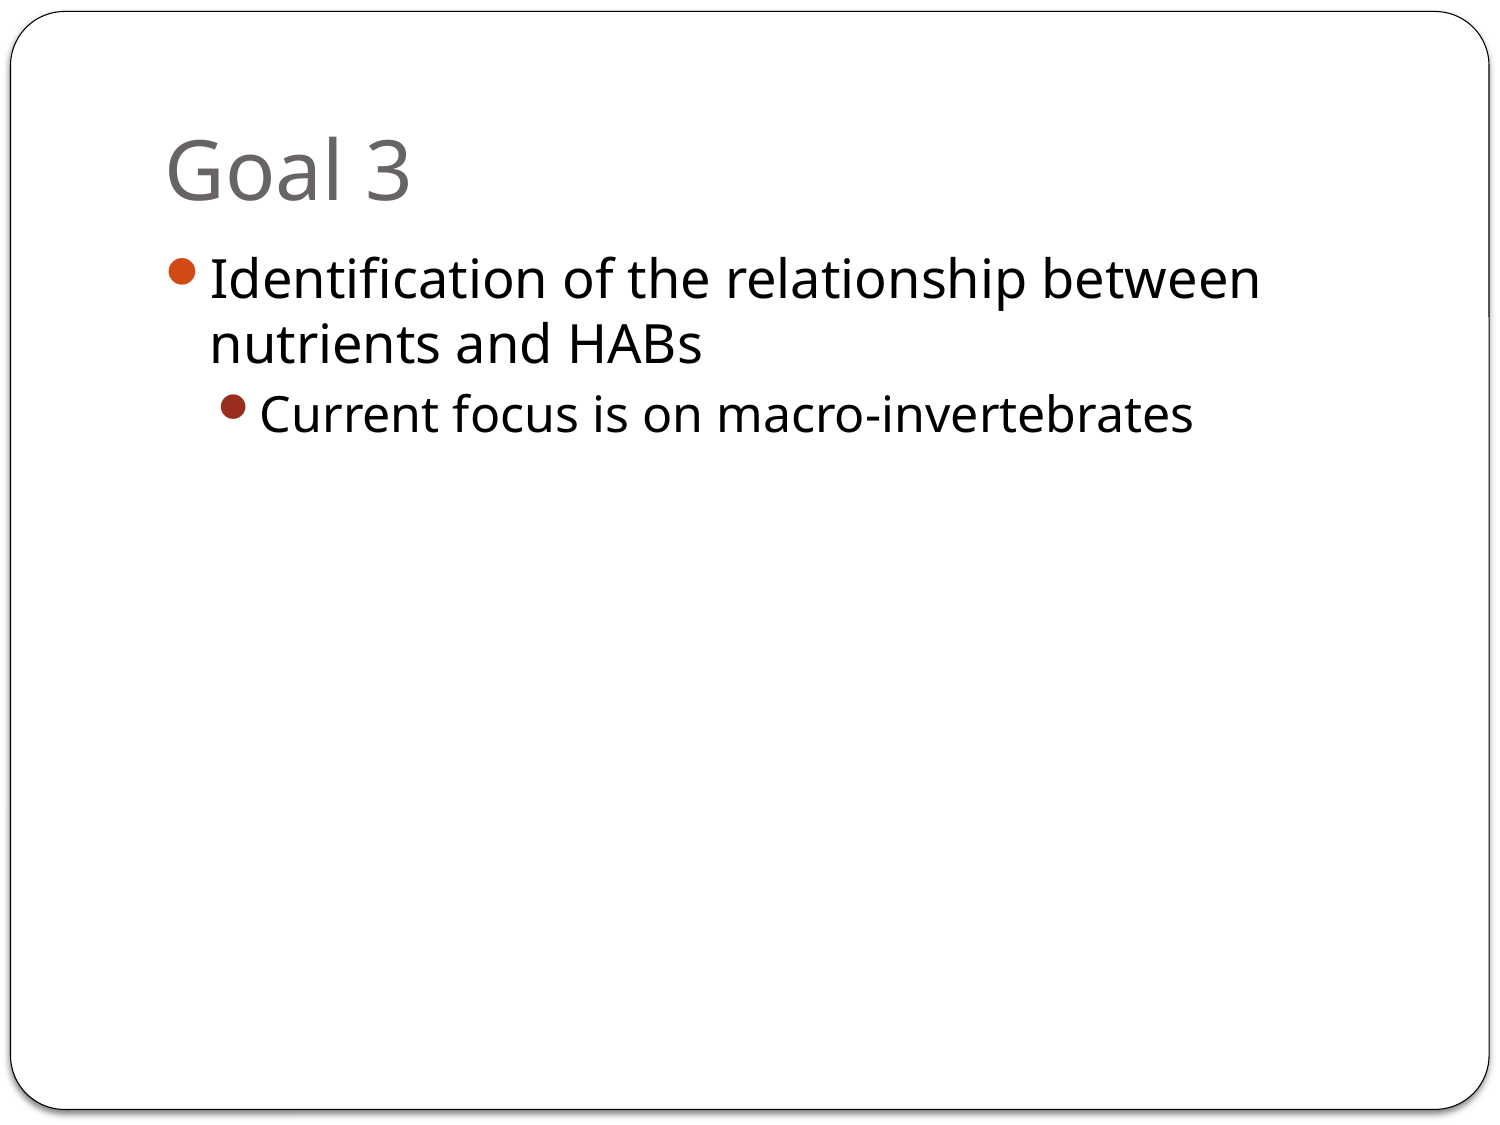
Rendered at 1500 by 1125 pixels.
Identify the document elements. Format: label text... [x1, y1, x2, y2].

list Identification of the relationship between nutrients and HABs Current focus is on macro-invertebrates [150, 237, 1425, 988]
title Goal 3 [150, 45, 1425, 233]
